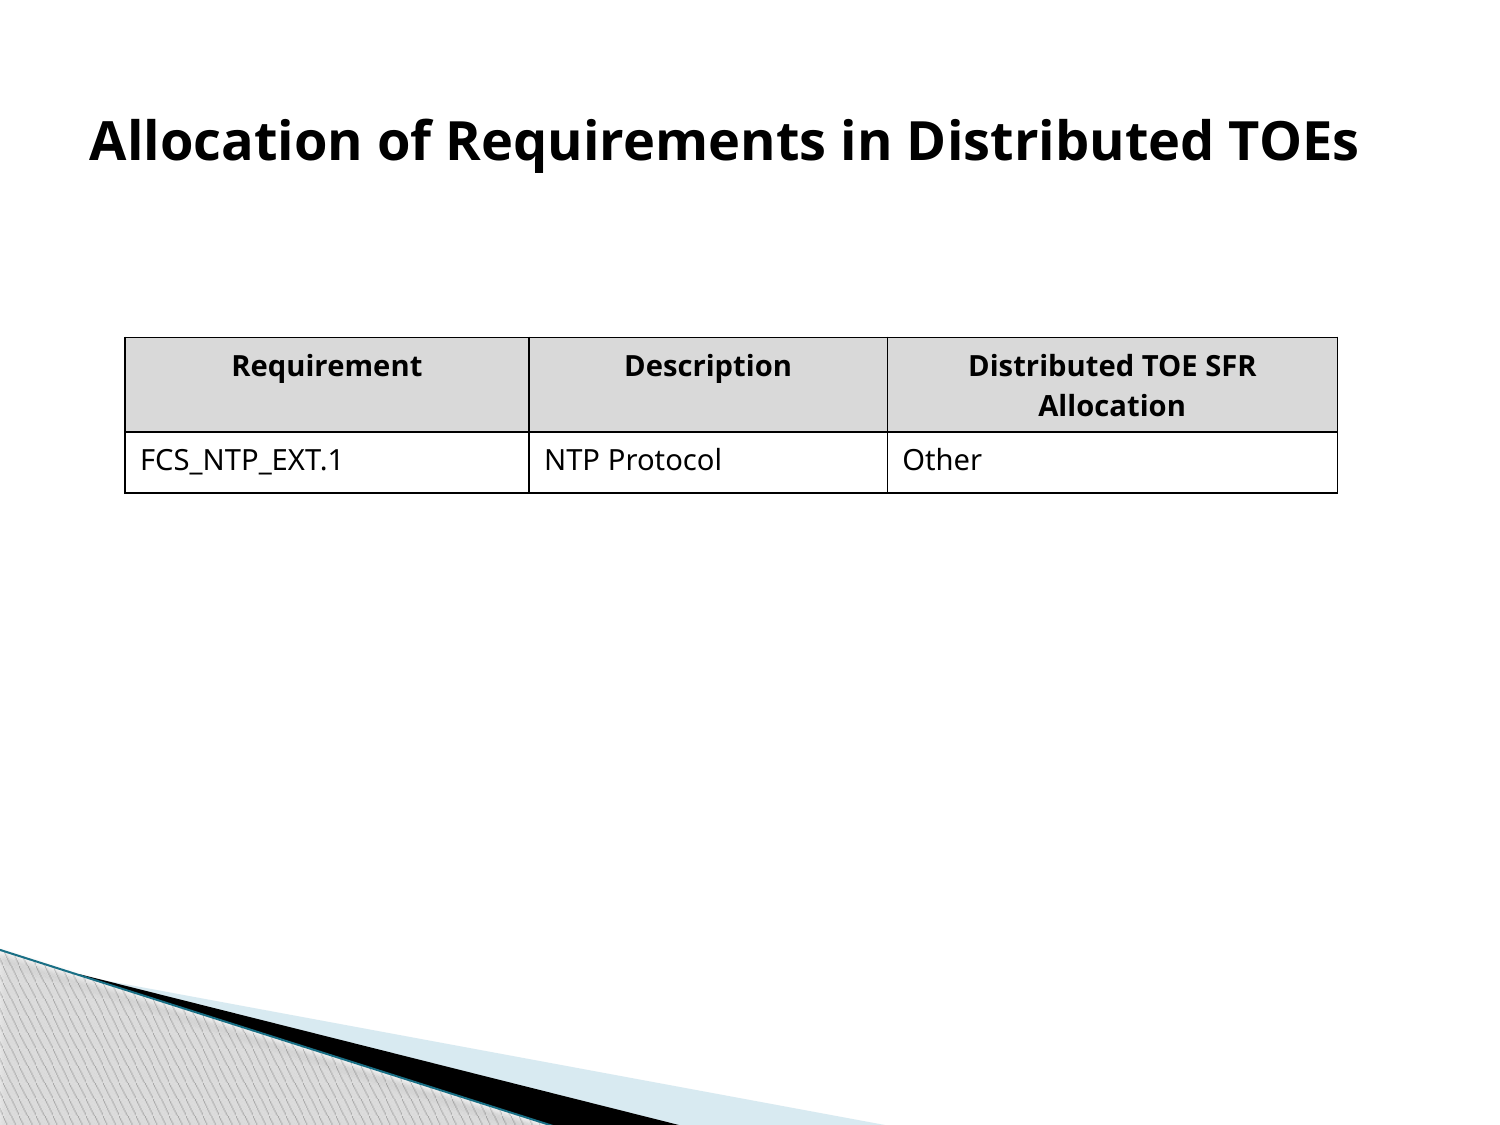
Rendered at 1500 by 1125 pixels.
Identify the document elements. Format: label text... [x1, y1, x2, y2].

table_cell NTP Protocol [530, 433, 887, 492]
table_cell Other [888, 433, 1337, 492]
table_header Requirement [126, 338, 528, 431]
table_header Distributed TOE SFR Allocation [888, 338, 1337, 431]
table_cell FCS_NTP_EXT.1 [126, 433, 528, 492]
title Allocation of Requirements in Distributed TOEs [75, 45, 1425, 233]
table_header Description [530, 338, 887, 431]
